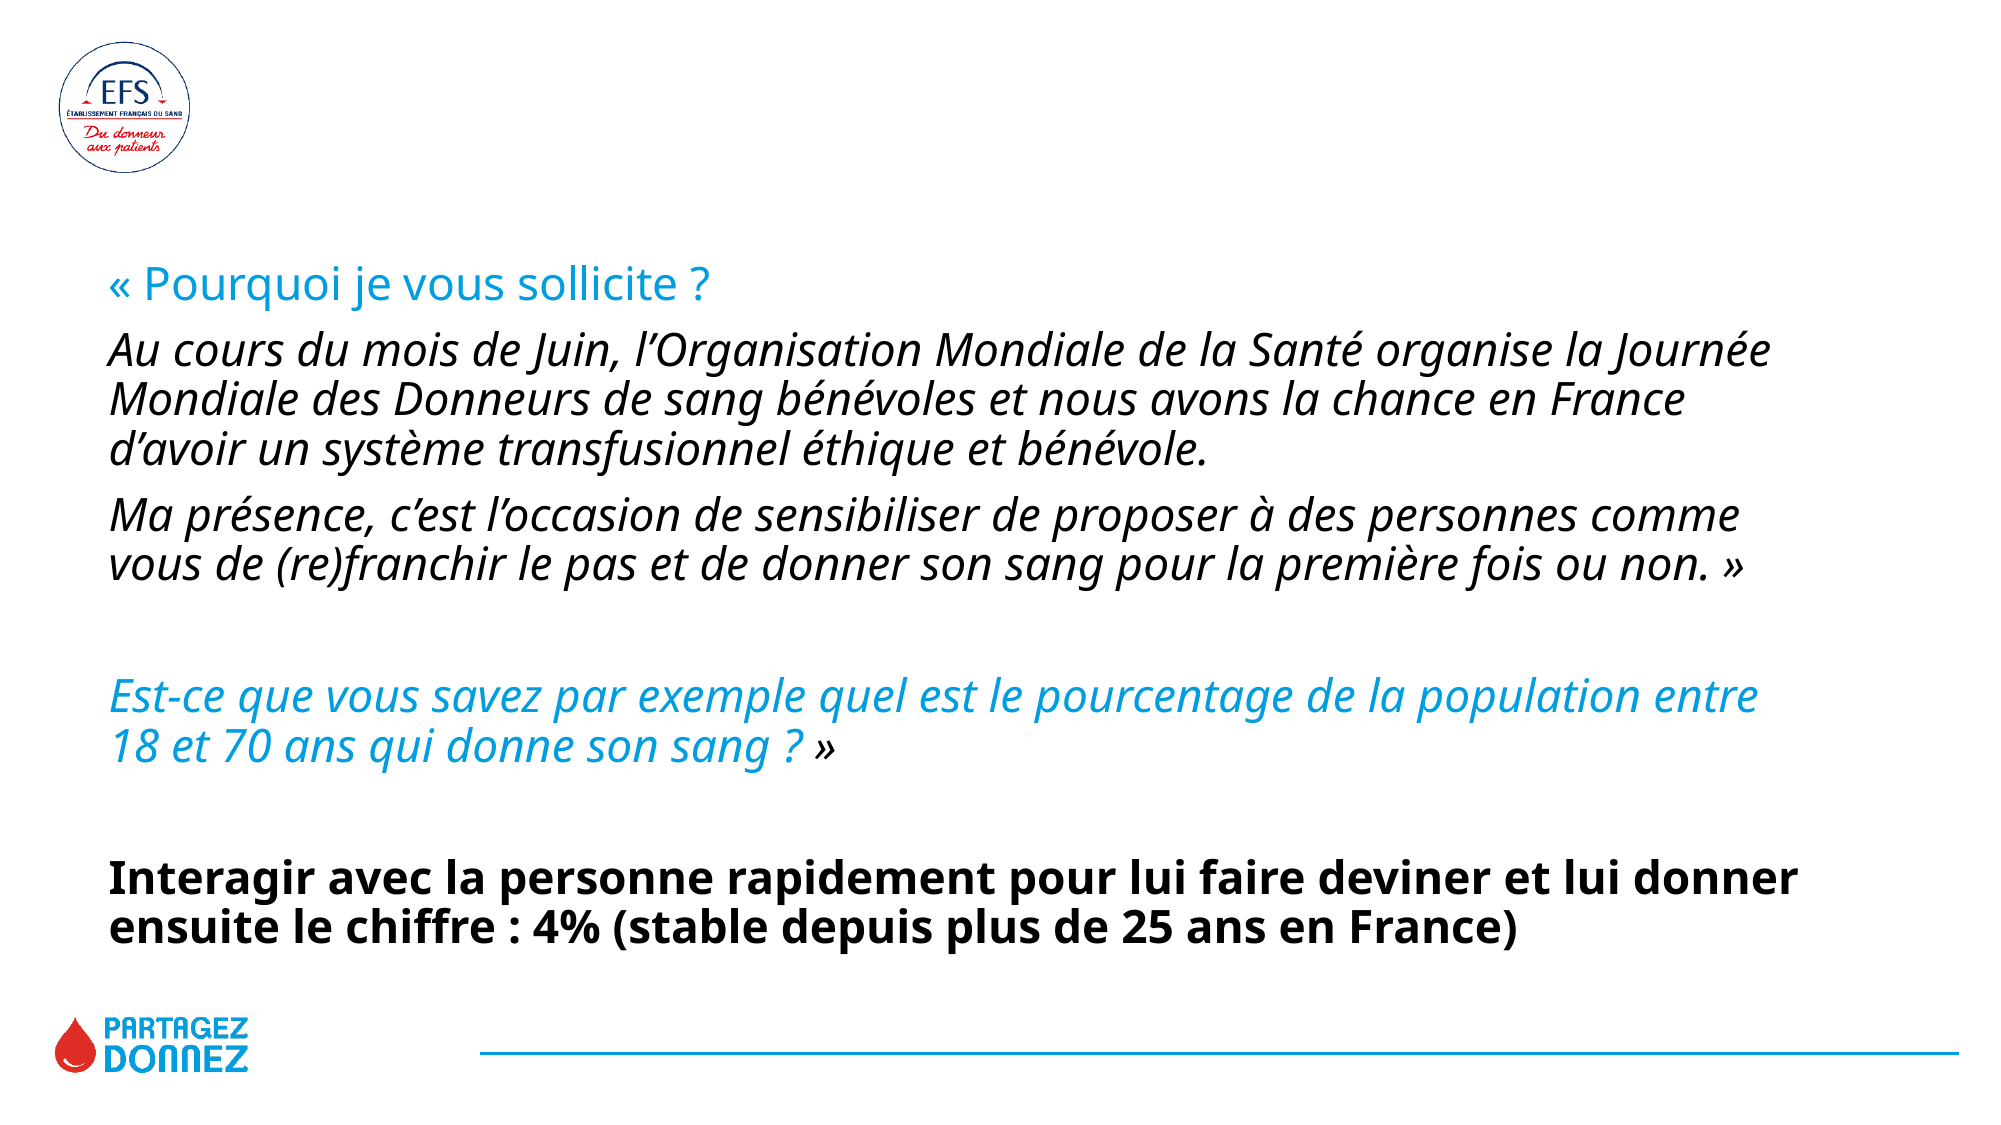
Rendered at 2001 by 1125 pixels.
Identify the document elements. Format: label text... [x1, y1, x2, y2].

list « Pourquoi je vous sollicite ? Au cours du mois de Juin, l’Organisation Mondiale de la Santé organise la Journée Mondiale des Donneurs de sang bénévoles et nous avons la chance en France d’avoir un système transfusionnel éthique et bénévole. Ma présence, c’est l’occasion de sensibiliser de proposer à des personnes comme vous de (re)franchir le pas et de donner son sang pour la première fois ou non. » Est-ce que vous savez par exemple quel est le pourcentage de la population entre 18 et 70 ans qui donne son sang ? » Interagir avec la personne rapidement pour lui faire deviner et lui donner ensuite le chiffre : 4% (stable depuis plus de 25 ans en France) [93, 253, 1819, 967]
picture [53, 1016, 250, 1075]
picture [43, 26, 205, 188]
